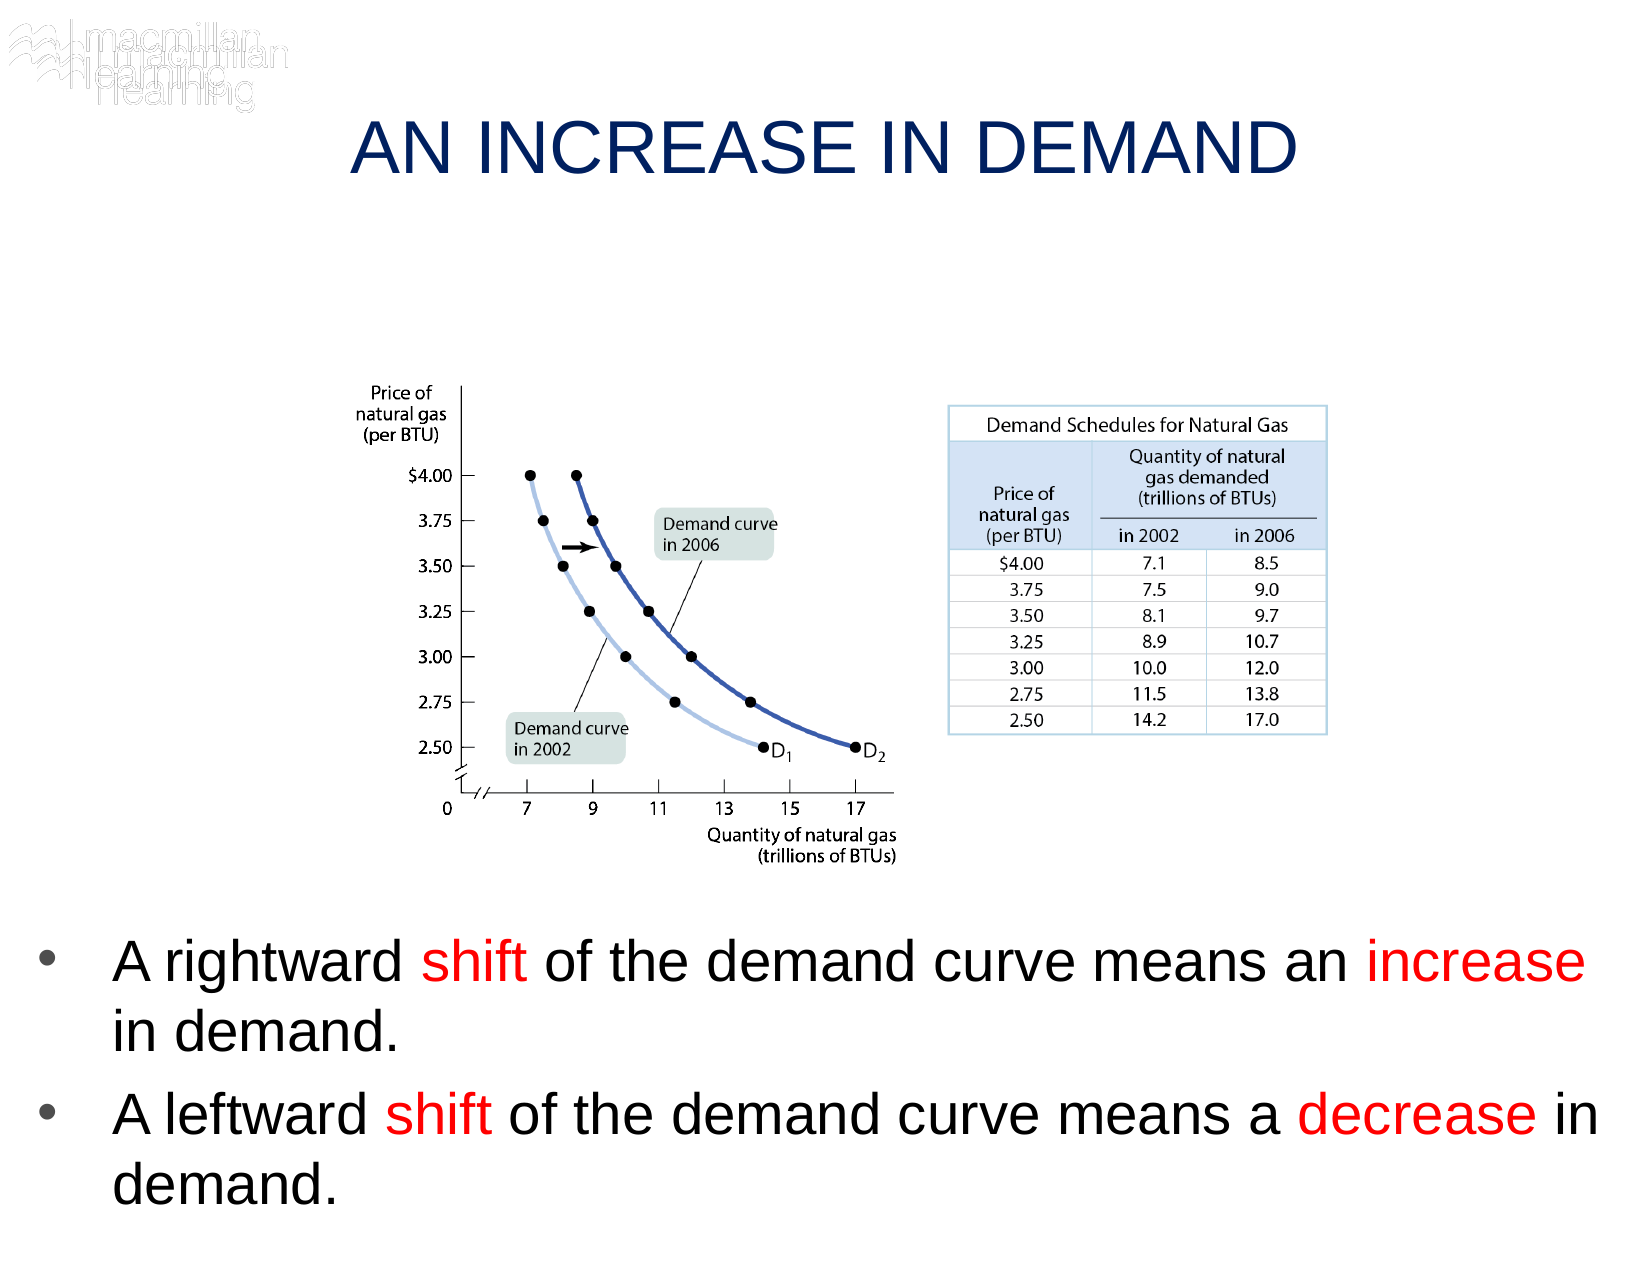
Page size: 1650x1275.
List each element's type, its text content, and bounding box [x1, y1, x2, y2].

list A rightward shift of the demand curve means an increase in demand. A leftward shift of the demand curve means a decrease in demand. [22, 907, 1631, 1209]
title AN INCREASE IN DEMAND [0, 63, 1650, 225]
picture [9, 19, 288, 63]
picture [355, 382, 1348, 867]
